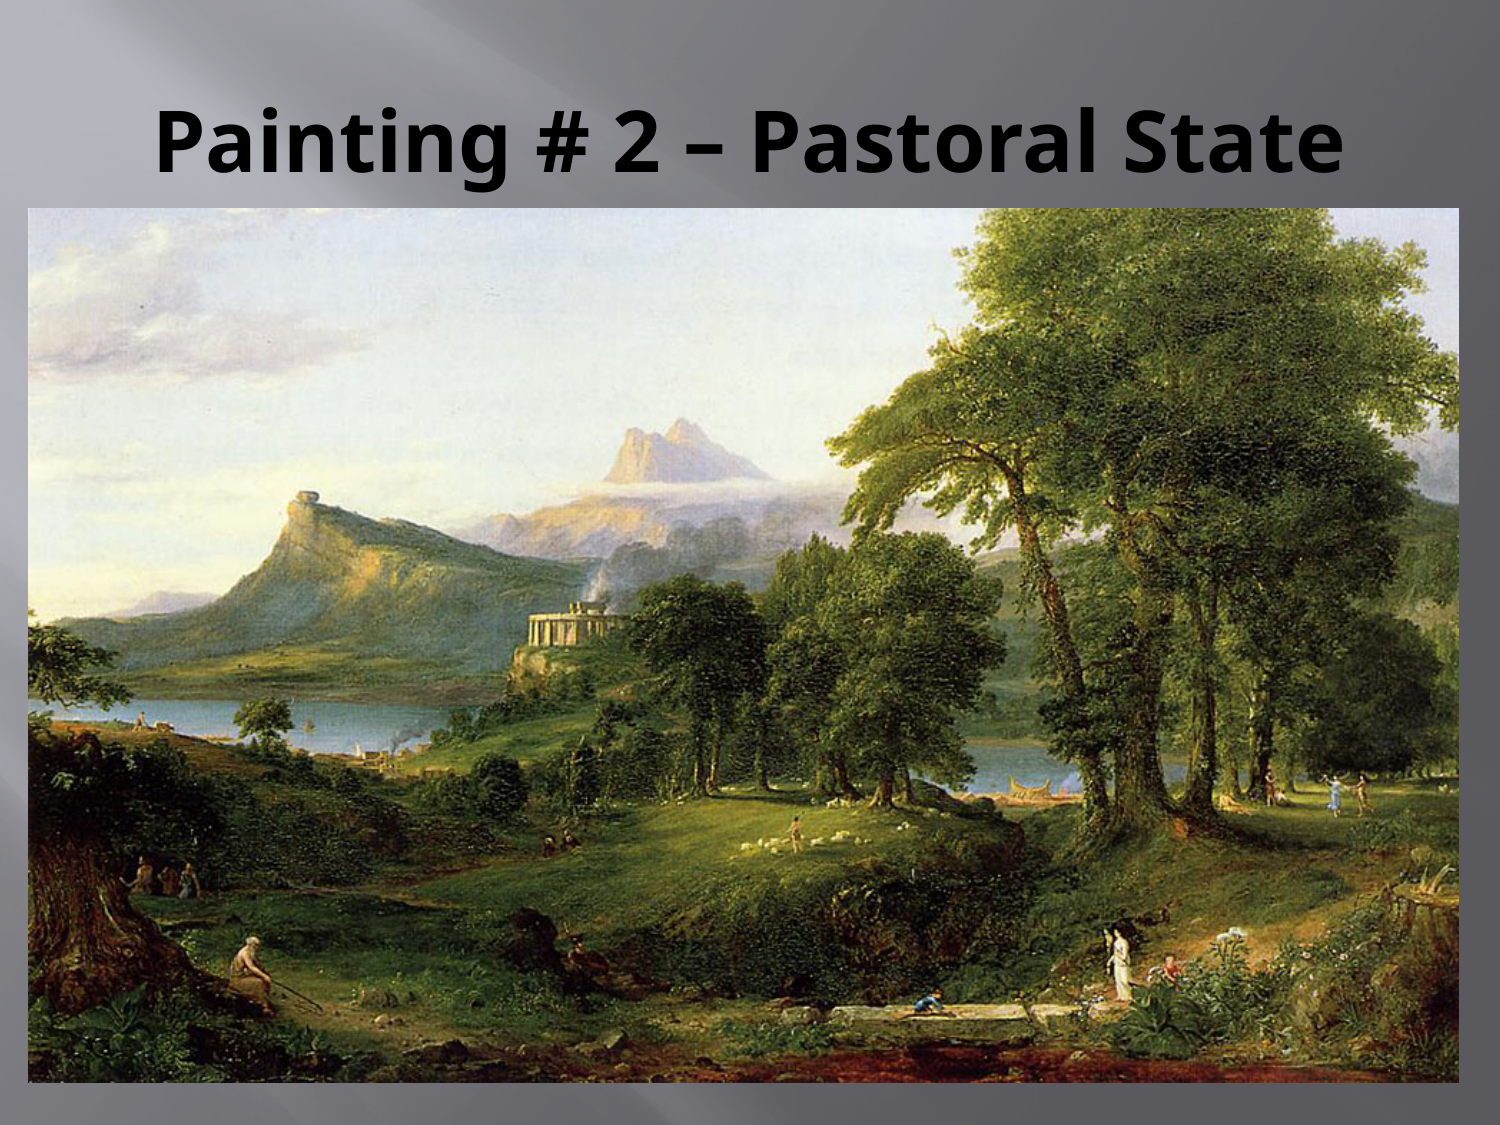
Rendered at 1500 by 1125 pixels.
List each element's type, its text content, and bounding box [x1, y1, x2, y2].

title Painting # 2 – Pastoral State [75, 45, 1425, 207]
picture [27, 207, 1459, 1083]
